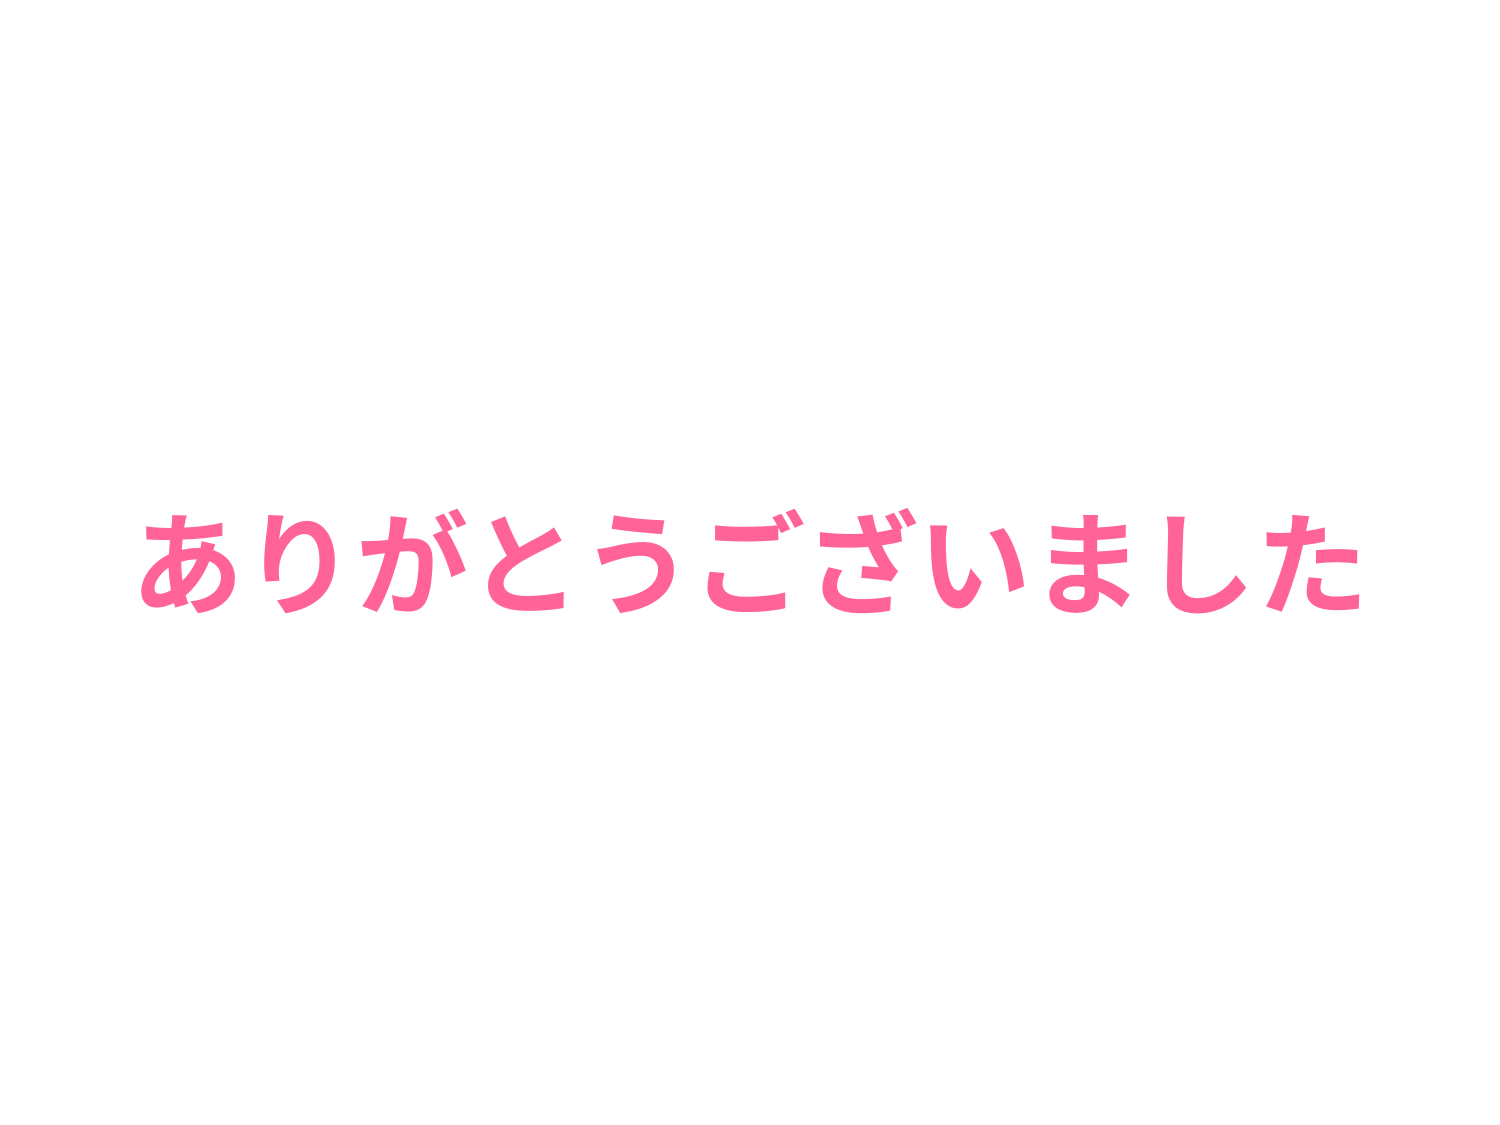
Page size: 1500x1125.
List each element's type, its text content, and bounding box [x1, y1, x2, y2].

text_box ありがとうございました [116, 486, 1384, 637]
